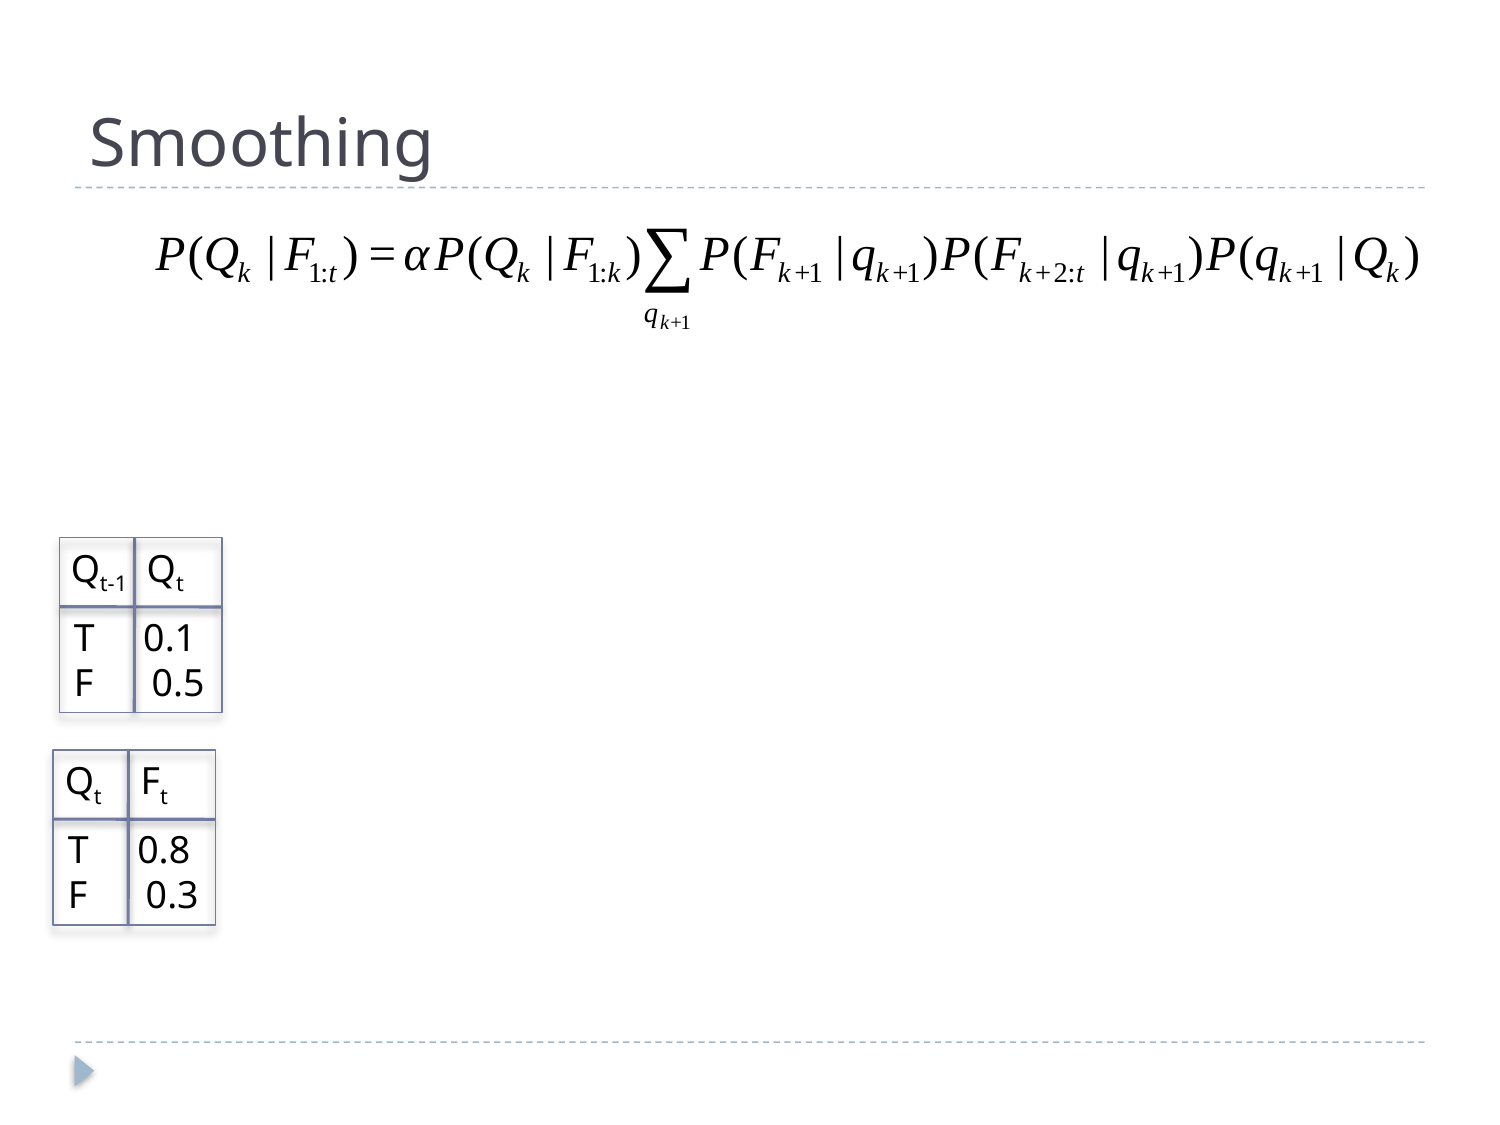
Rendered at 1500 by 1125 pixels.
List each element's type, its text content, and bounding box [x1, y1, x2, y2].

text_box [147, 216, 1426, 337]
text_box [49, 749, 216, 926]
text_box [55, 537, 388, 713]
title Smoothing [75, 24, 1425, 188]
